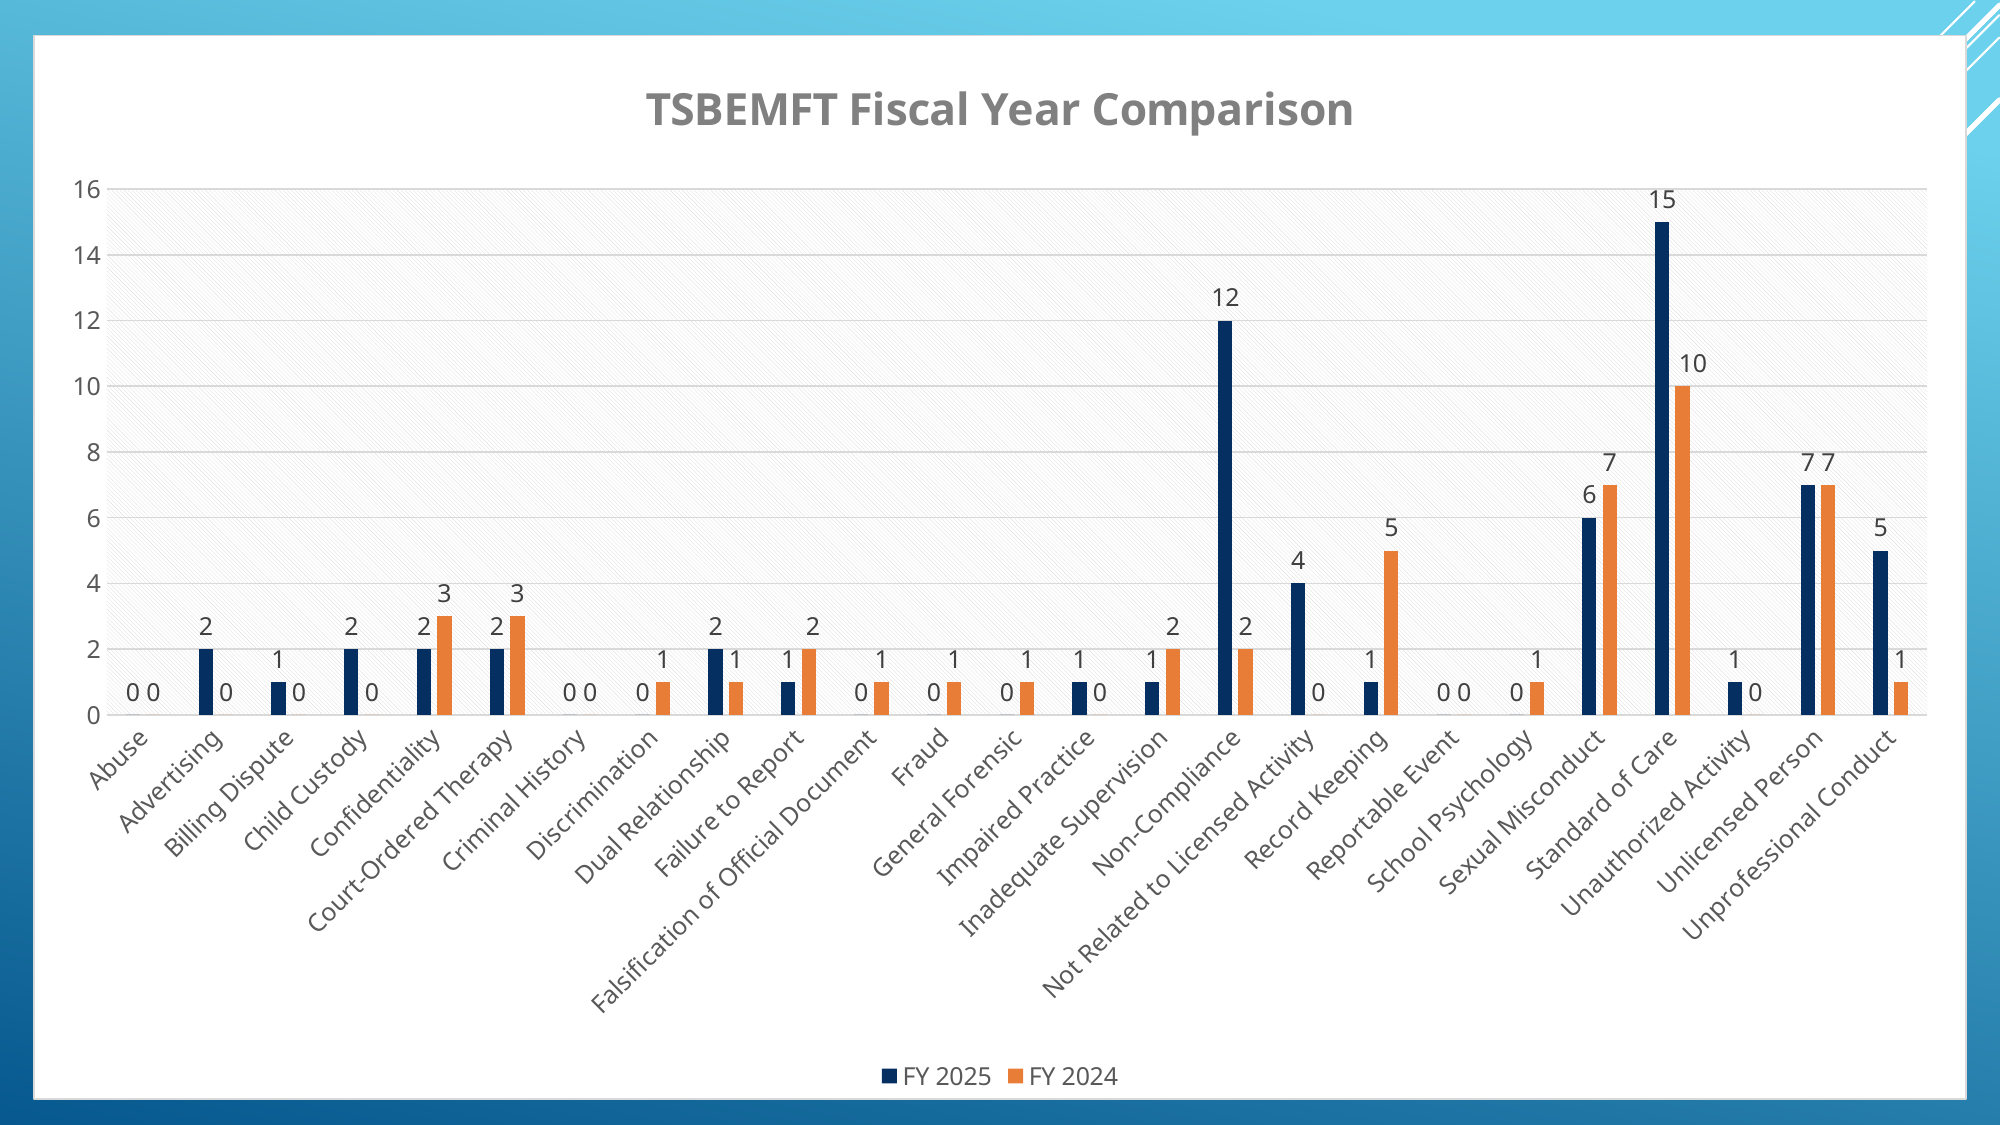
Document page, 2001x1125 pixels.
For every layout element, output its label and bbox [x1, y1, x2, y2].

chart [32, 34, 1967, 1101]
